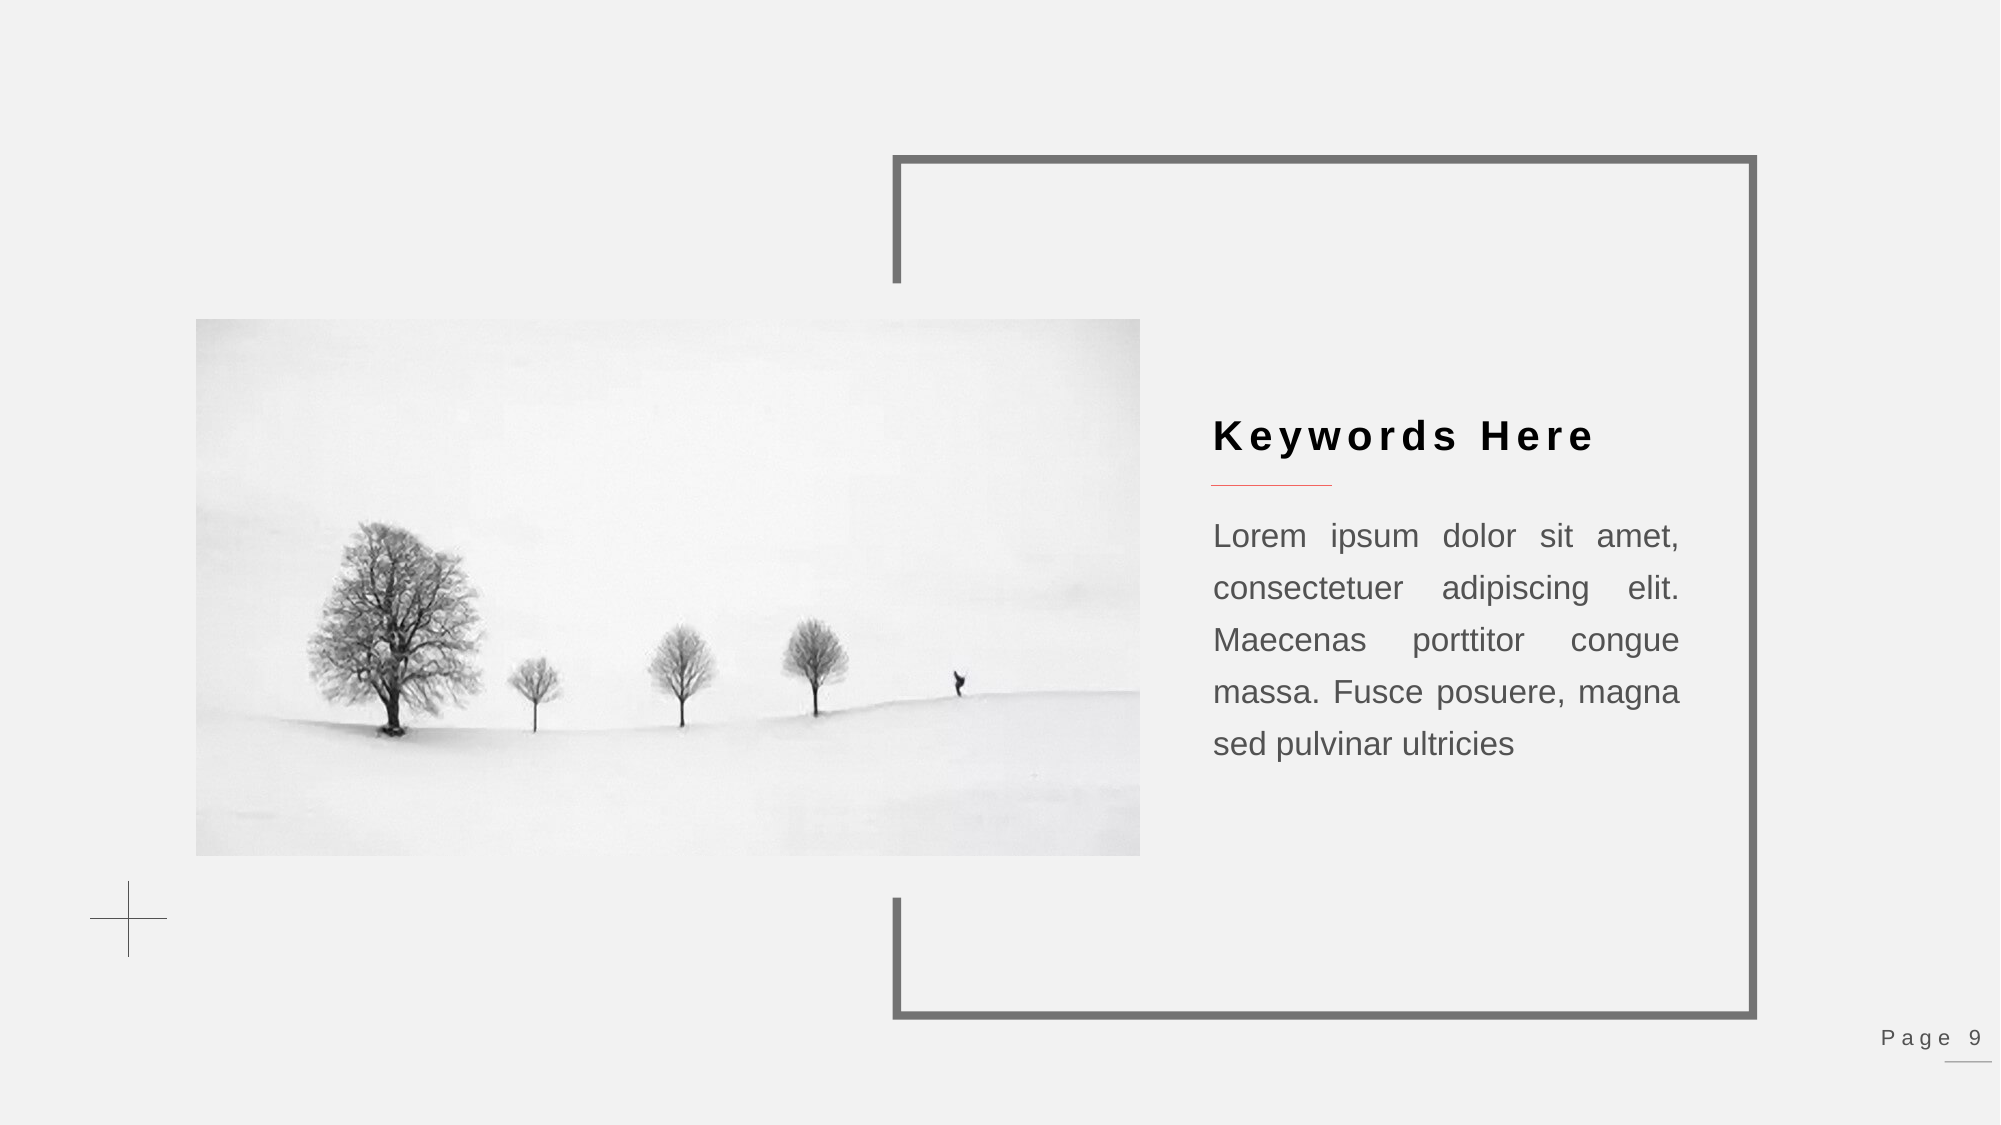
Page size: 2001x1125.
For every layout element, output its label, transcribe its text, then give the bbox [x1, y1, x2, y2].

text_box Keywords Here [1198, 401, 1740, 467]
picture [196, 319, 1140, 856]
slide_number Page 9 [1830, 1007, 1996, 1068]
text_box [90, 880, 167, 957]
text_box [896, 158, 1754, 1017]
text_box Lorem ipsum dolor sit amet, consectetuer adipiscing elit. Maecenas porttitor congue massa. Fusce posuere, magna sed pulvinar ultricies [1198, 495, 1696, 770]
text_box [127, 282, 1208, 899]
